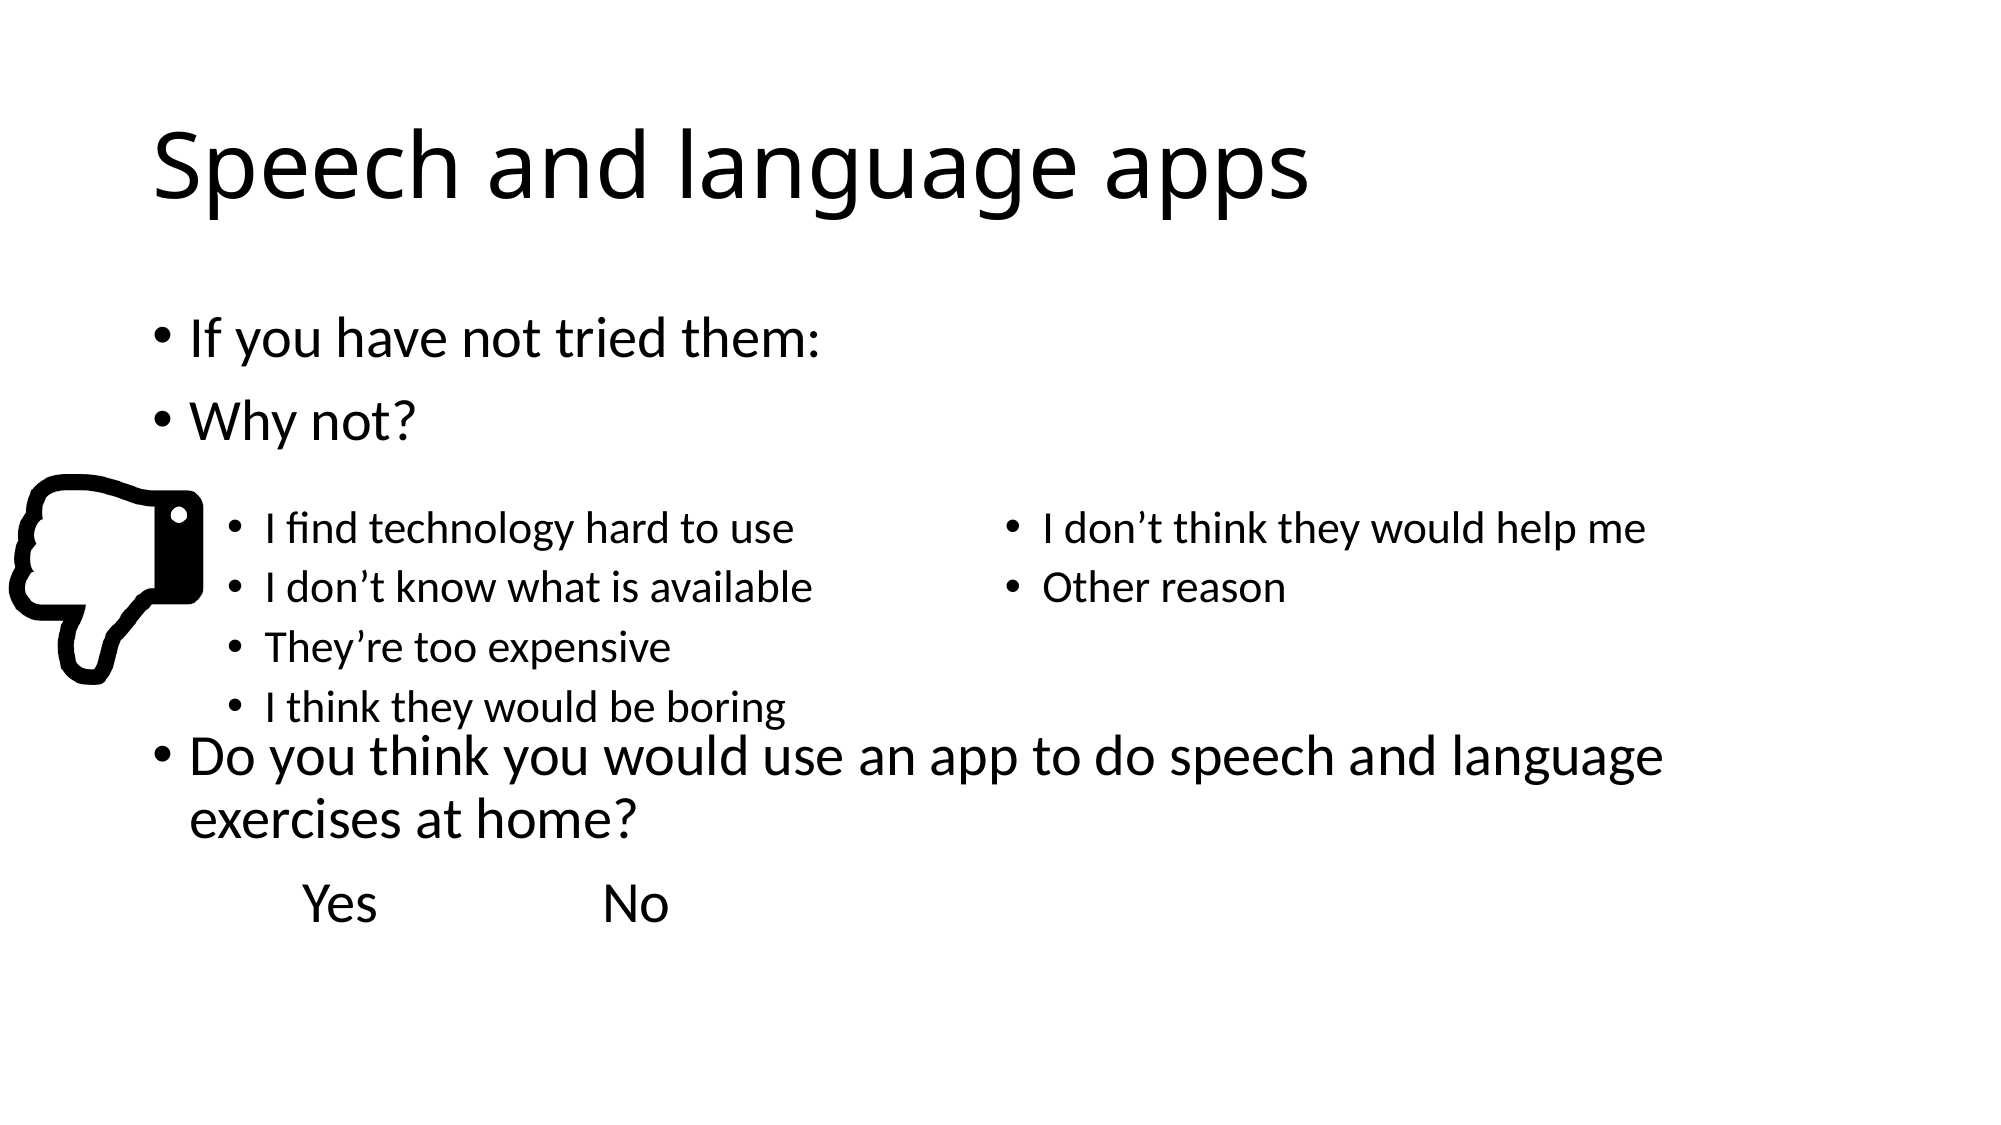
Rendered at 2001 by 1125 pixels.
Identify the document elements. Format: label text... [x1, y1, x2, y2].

title Speech and language apps [137, 59, 1863, 278]
picture [0, 474, 211, 685]
text_box I find technology hard to use I don’t know what is available They’re too expensive I think they would be boring I don’t think they would help me Other reason [137, 496, 1723, 777]
list If you have not tried them: Why not? Do you think you would use an app to do speech and language exercises at home? Yes No [137, 299, 1863, 1014]
